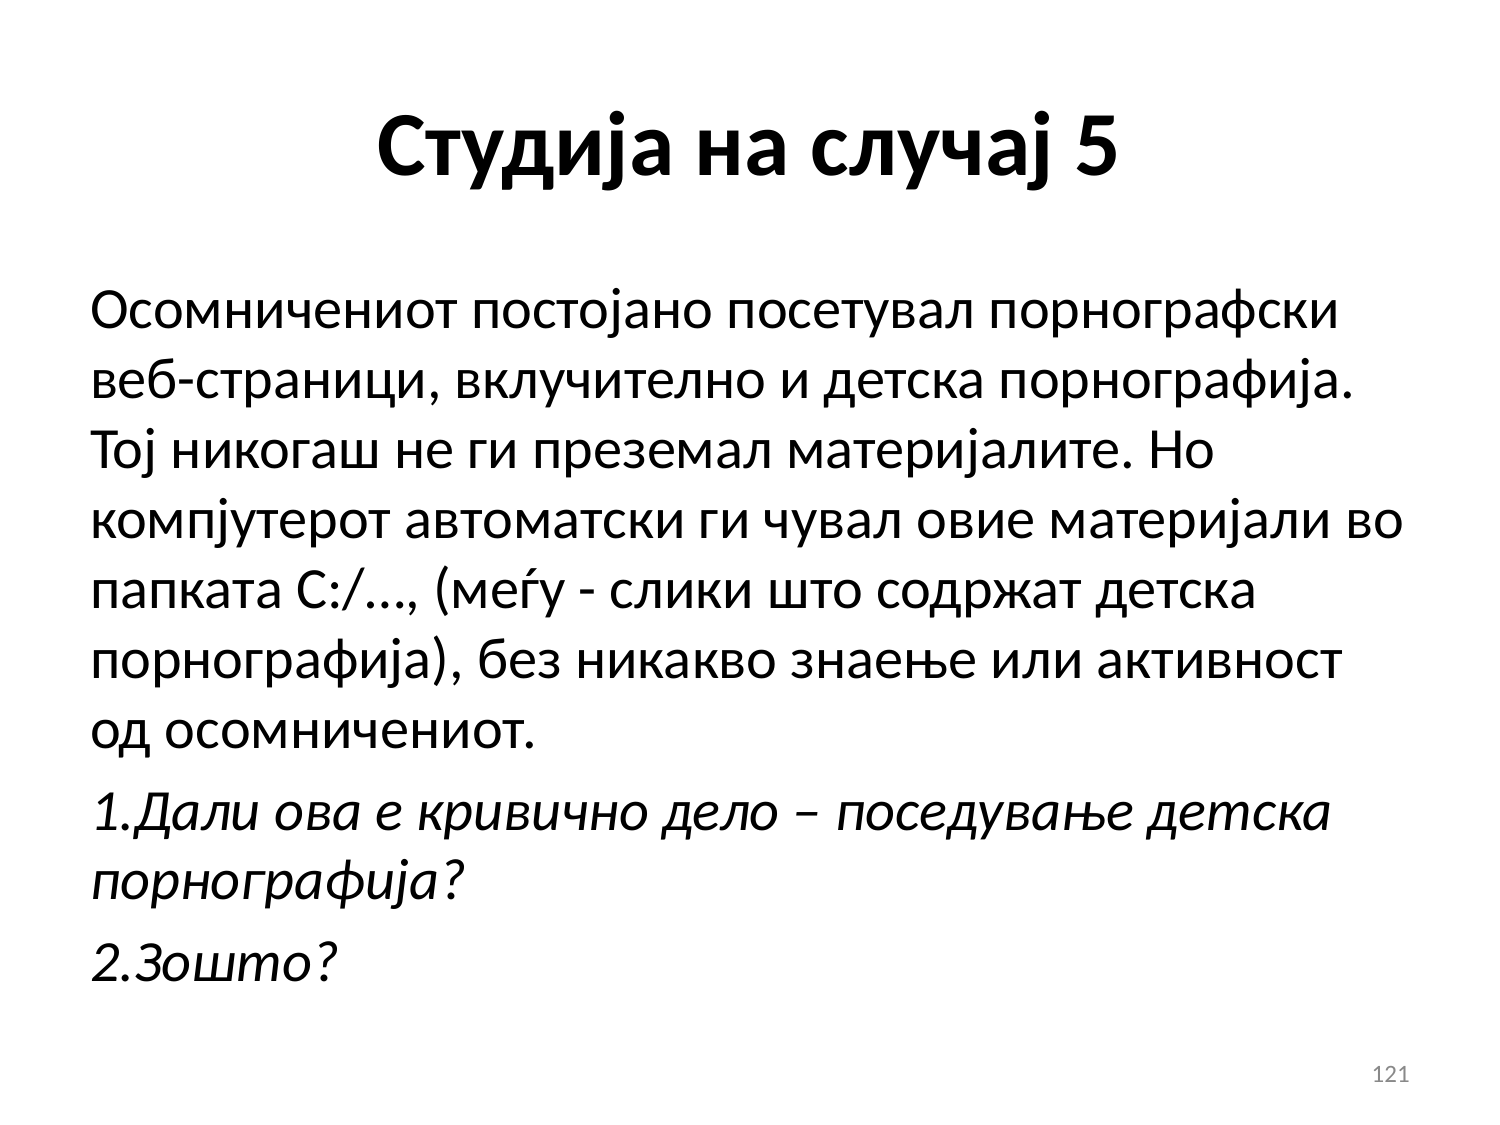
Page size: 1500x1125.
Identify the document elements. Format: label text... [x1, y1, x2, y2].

list Осомничениот постојано посетувал порнографски веб-страници, вклучително и детска порнографија. Тој никогаш не ги преземал материјалите. Но компјутерот автоматски ги чувал овие материјали во папката C:/…, (меѓу - слики што содржат детска порнографија), без никакво знаење или активност од осомничениот. Дали ова е кривично дело – поседување детска порнографија? Зошто? [75, 262, 1425, 1005]
slide_number 121 [1074, 1042, 1425, 1103]
title Студија на случај 5 [75, 45, 1425, 233]
